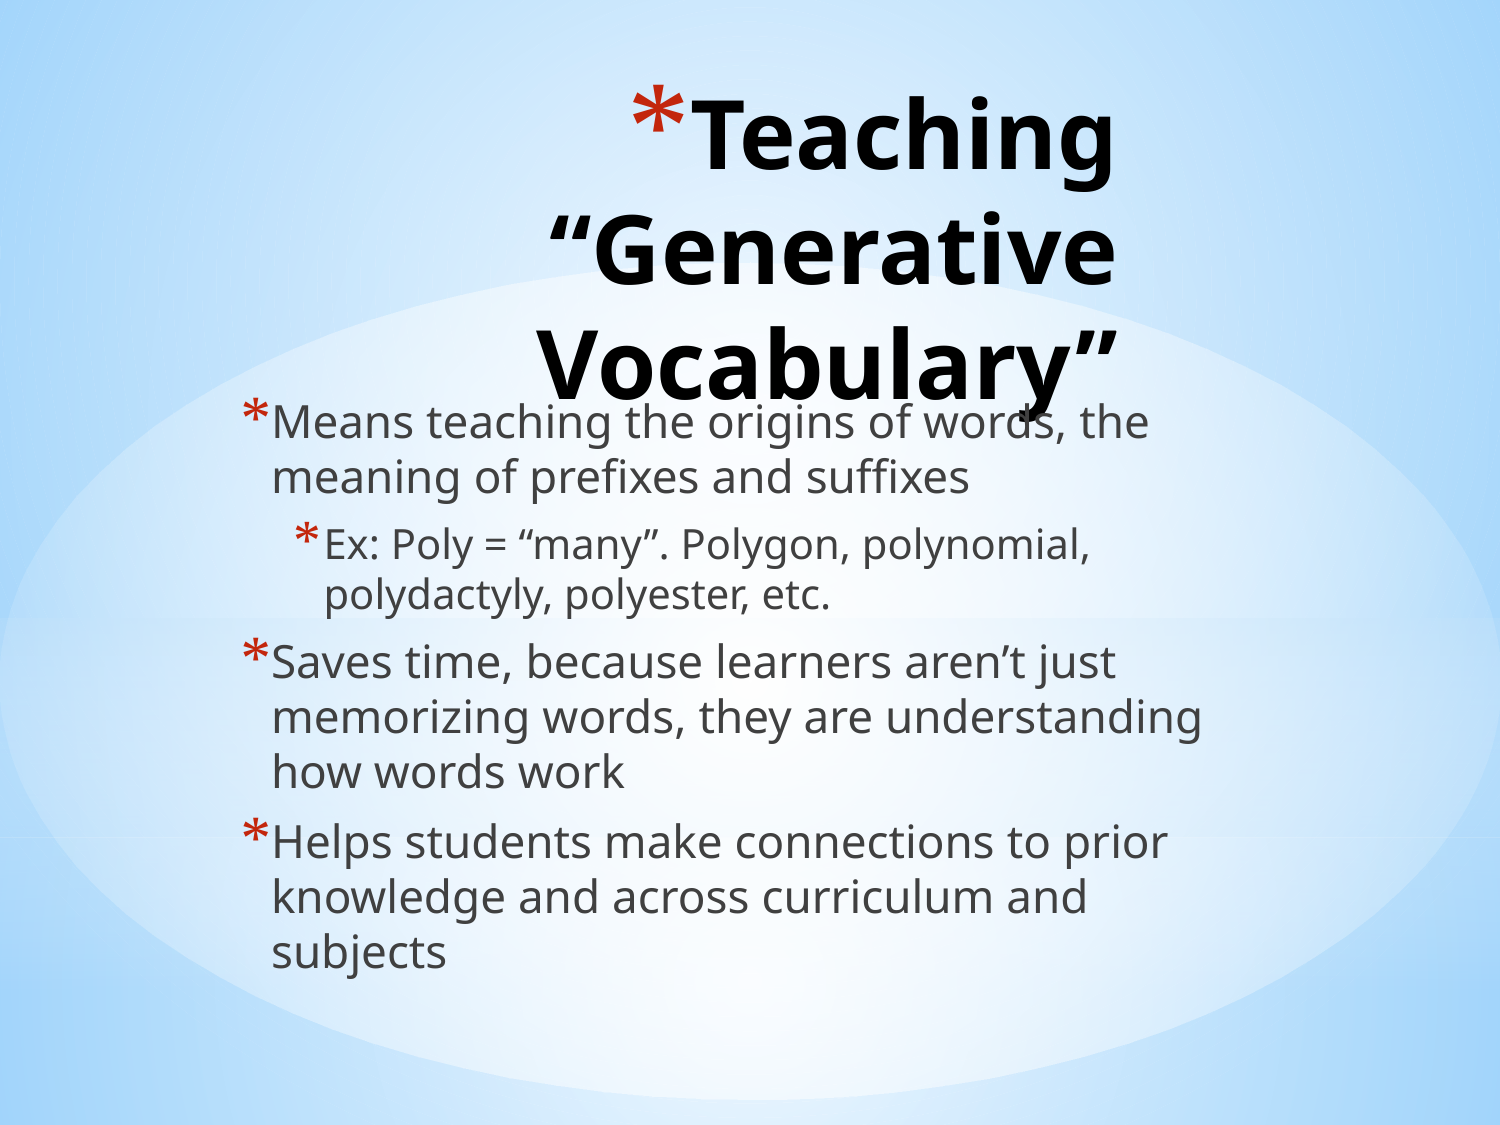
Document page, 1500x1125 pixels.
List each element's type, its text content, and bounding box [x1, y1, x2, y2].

title Teaching “Generative Vocabulary” [64, 66, 1134, 254]
list Means teaching the origins of words, the meaning of prefixes and suffixes Ex: Poly = “many”. Polygon, polynomial, polydactyly, polyester, etc. Saves time, because learners aren’t just memorizing words, they are understanding how words work Helps students make connections to prior knowledge and across curriculum and subjects [218, 385, 1269, 1071]
